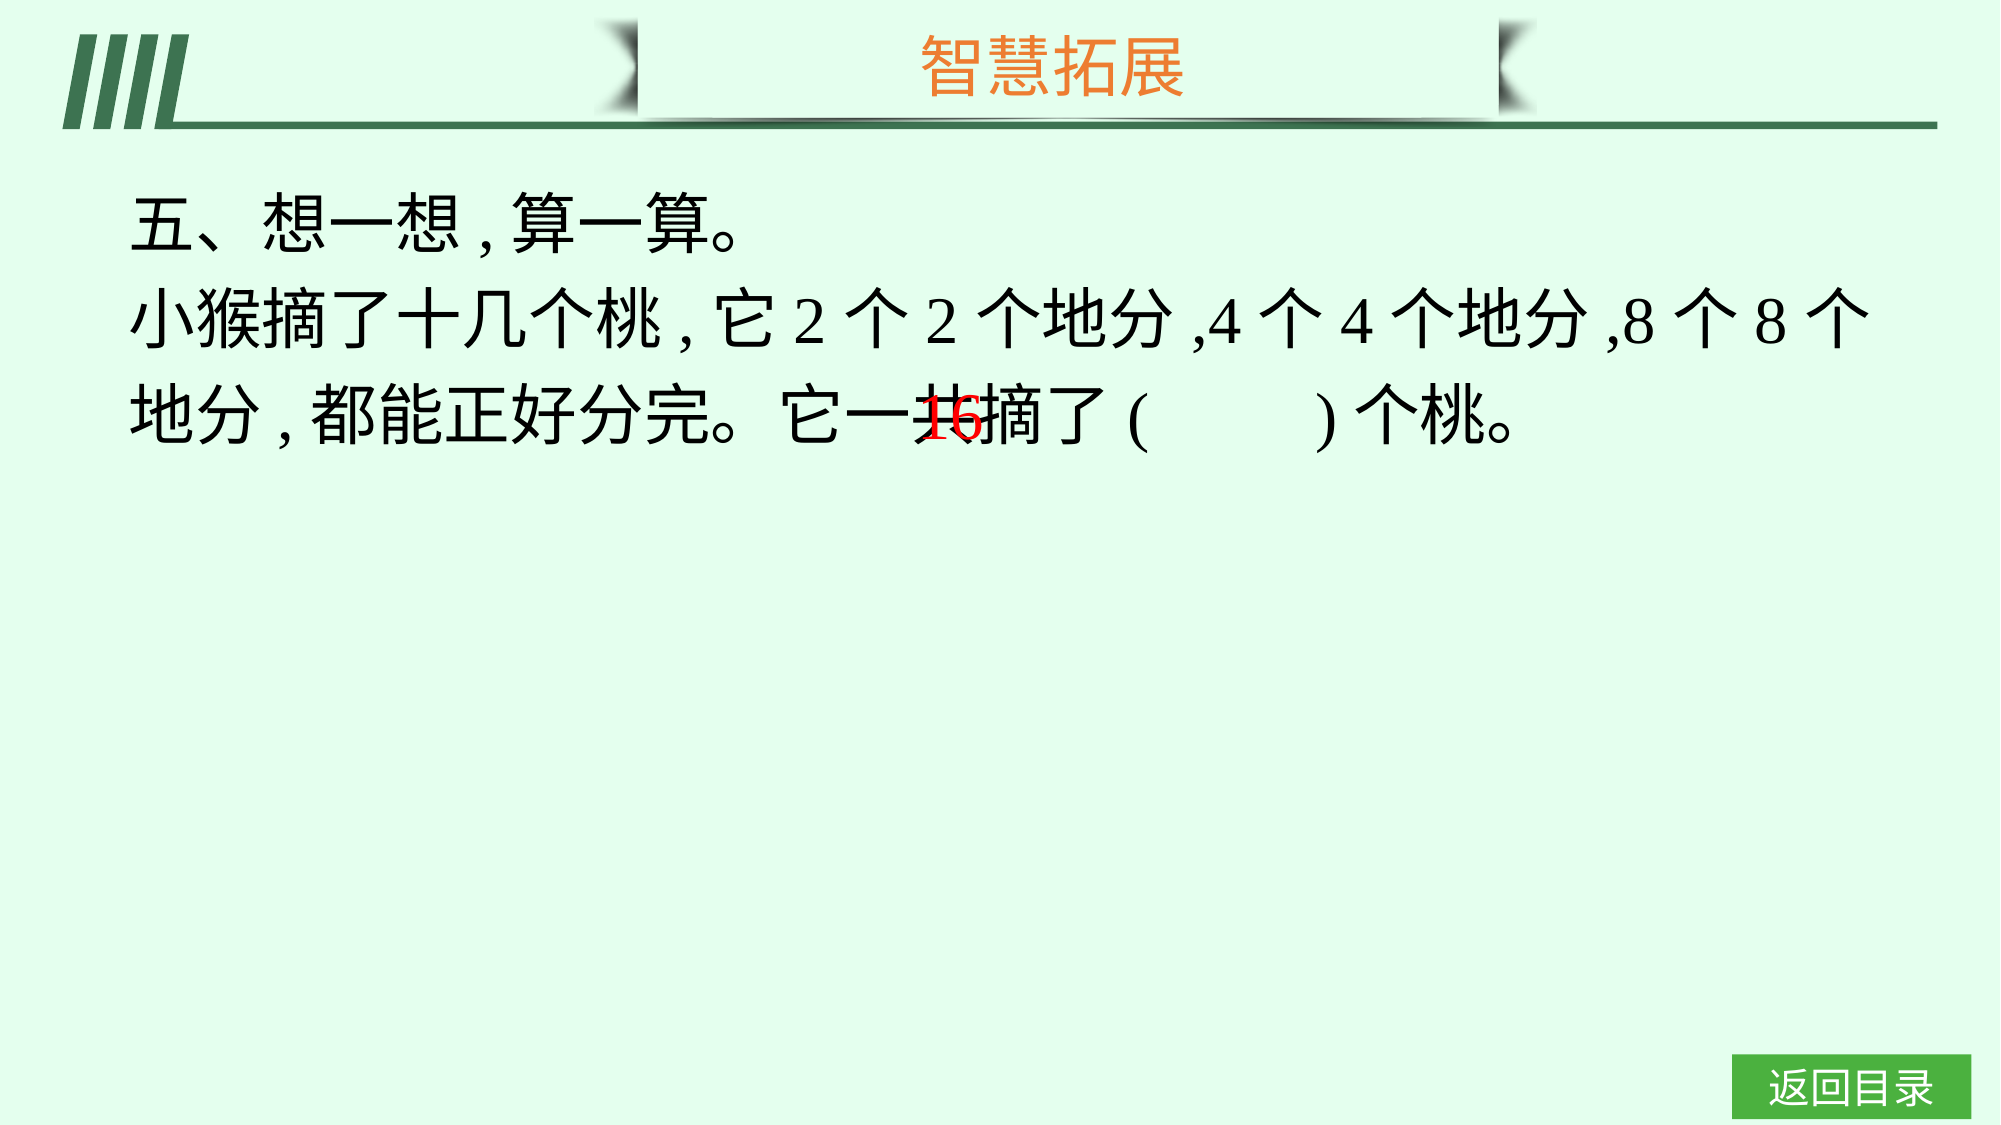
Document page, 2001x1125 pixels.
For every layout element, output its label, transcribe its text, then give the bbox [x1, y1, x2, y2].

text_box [594, 16, 1537, 127]
text_box 16 [902, 349, 1000, 461]
text_box 五、想一想,算一算。 小猴摘了十几个桃,它2个2个地分,4个4个地分,8个8个地分,都能正好分完。它一共摘了( )个桃。 [113, 158, 1887, 461]
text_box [62, 34, 1938, 130]
